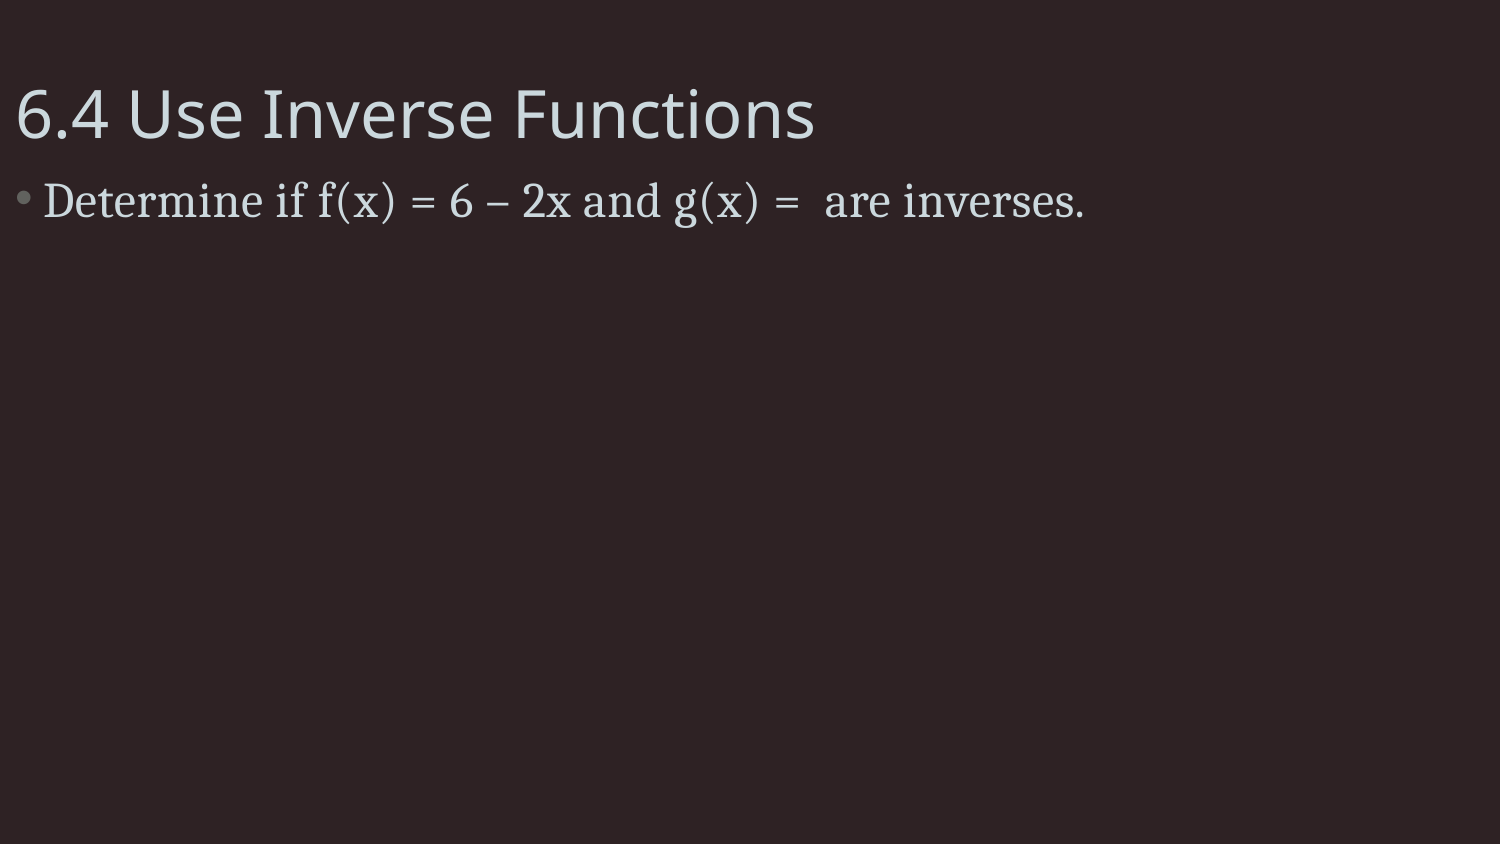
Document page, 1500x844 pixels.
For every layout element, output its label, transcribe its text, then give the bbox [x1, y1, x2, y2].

title 6.4 Use Inverse Functions [0, 28, 1500, 160]
